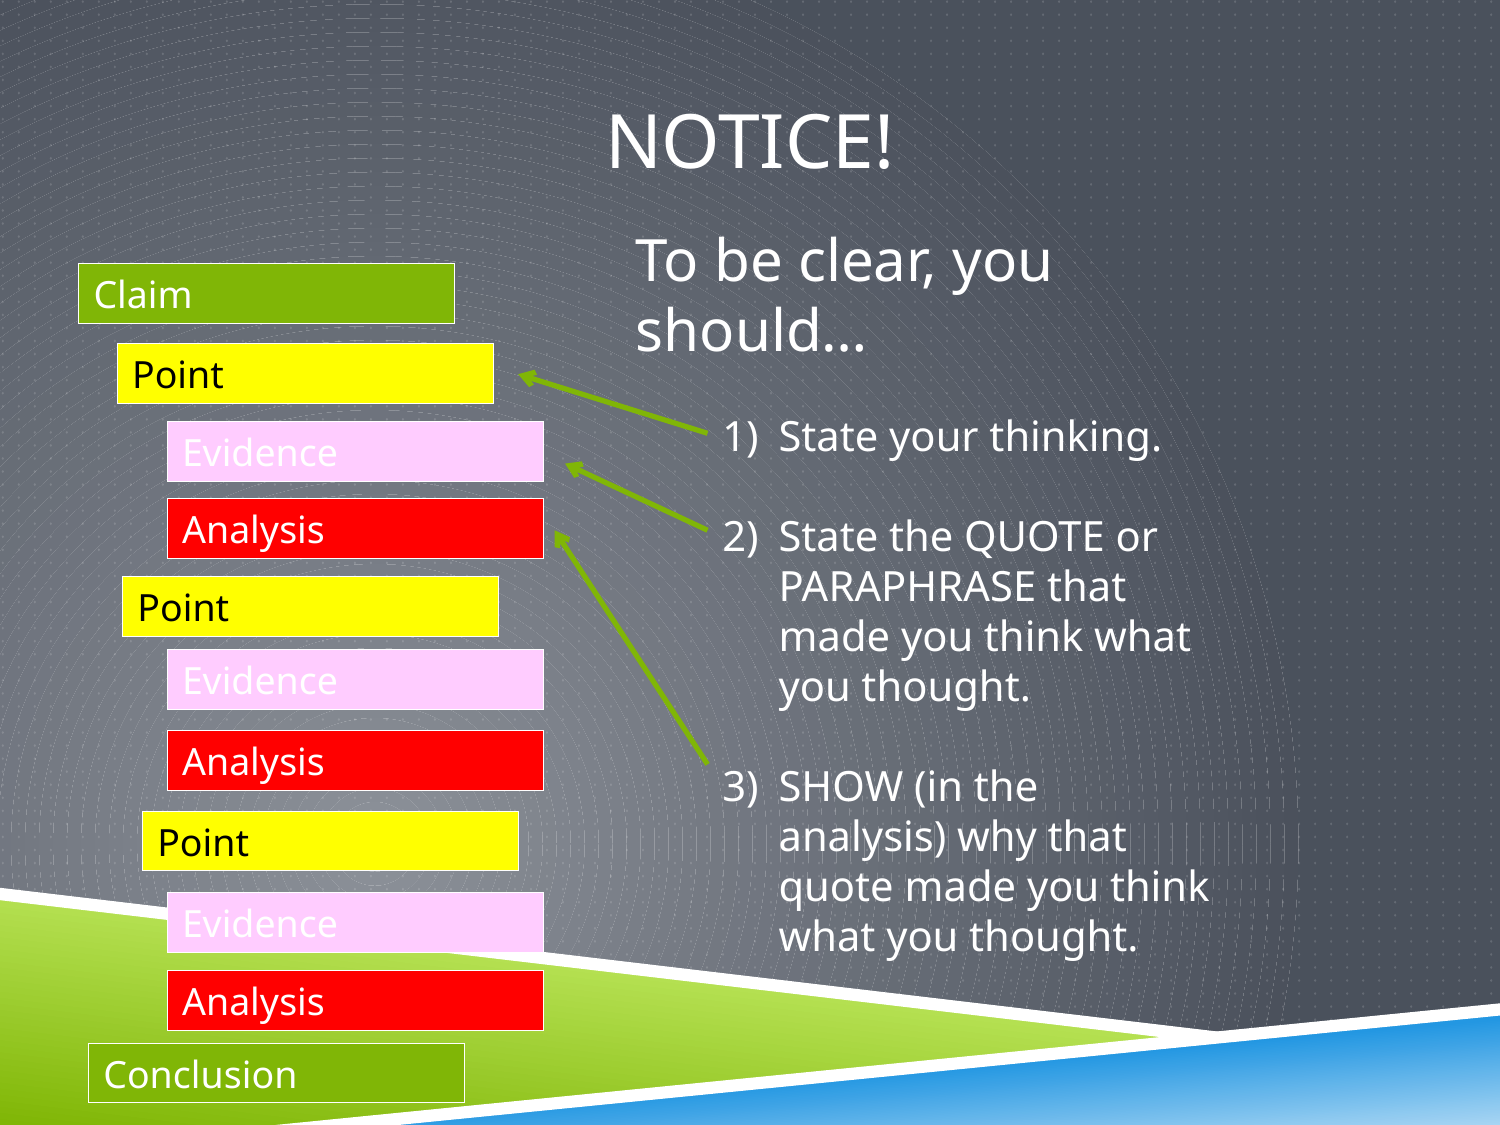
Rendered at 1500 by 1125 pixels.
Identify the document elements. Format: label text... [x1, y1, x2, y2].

text_box State your thinking. State the QUOTE or PARAPHRASE that made you think what you thought. SHOW (in the analysis) why that quote made you think what you thought. [707, 402, 1226, 968]
text_box Analysis [167, 970, 544, 1031]
text_box Point [122, 576, 499, 637]
text_box Analysis [167, 730, 544, 791]
text_box Evidence [167, 421, 544, 482]
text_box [517, 373, 708, 434]
text_box To be clear, you should… [621, 215, 1072, 371]
text_box Conclusion [88, 1043, 465, 1103]
text_box Evidence [167, 892, 544, 953]
text_box Evidence [167, 649, 544, 710]
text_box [564, 463, 708, 529]
text_box Claim [78, 263, 455, 324]
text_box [554, 529, 708, 765]
text_box Analysis [167, 498, 544, 559]
text_box Point [117, 343, 494, 404]
title NOTICE! [112, 45, 1388, 233]
text_box Point [142, 811, 519, 871]
